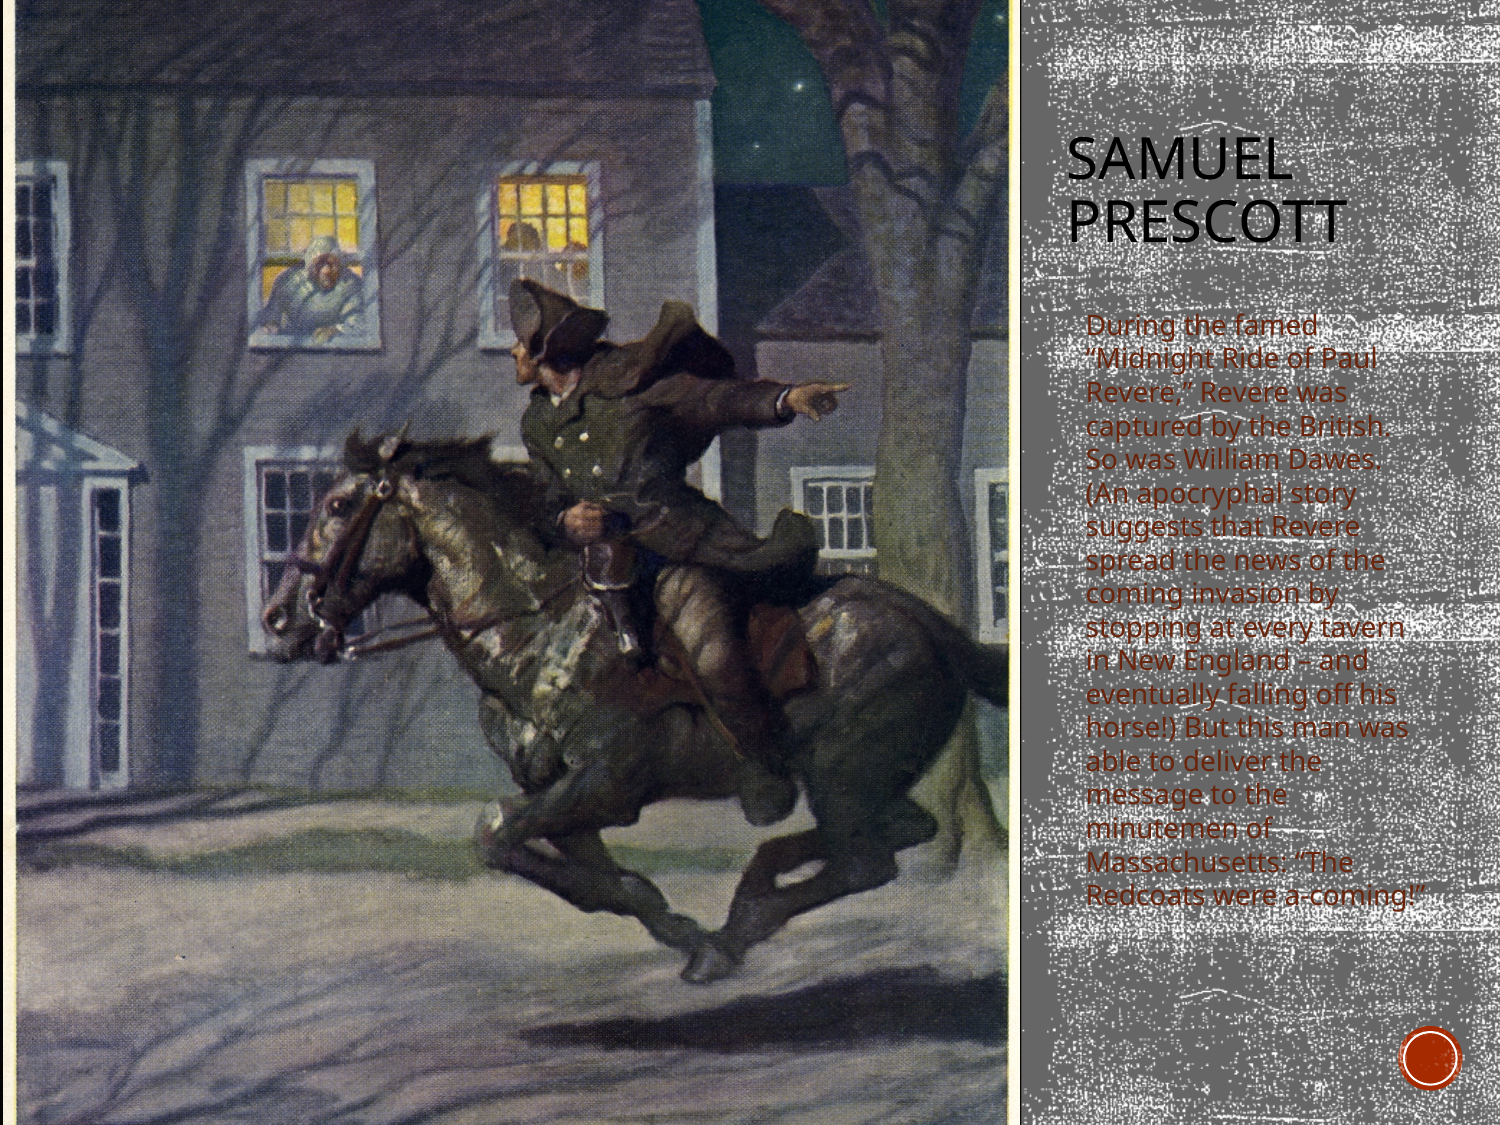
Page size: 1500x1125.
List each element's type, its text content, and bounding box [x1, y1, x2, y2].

picture [0, 0, 1022, 1125]
list During the famed “Midnight Ride of Paul Revere,” Revere was captured by the British. So was William Dawes. (An apocryphal story suggests that Revere spread the news of the coming invasion by stopping at every tavern in New England – and eventually falling off his horse!) But this man was able to deliver the message to the minutemen of Massachusetts: “The Redcoats were a-coming!” [1051, 299, 1446, 938]
title Samuel prescott [1051, 112, 1446, 263]
